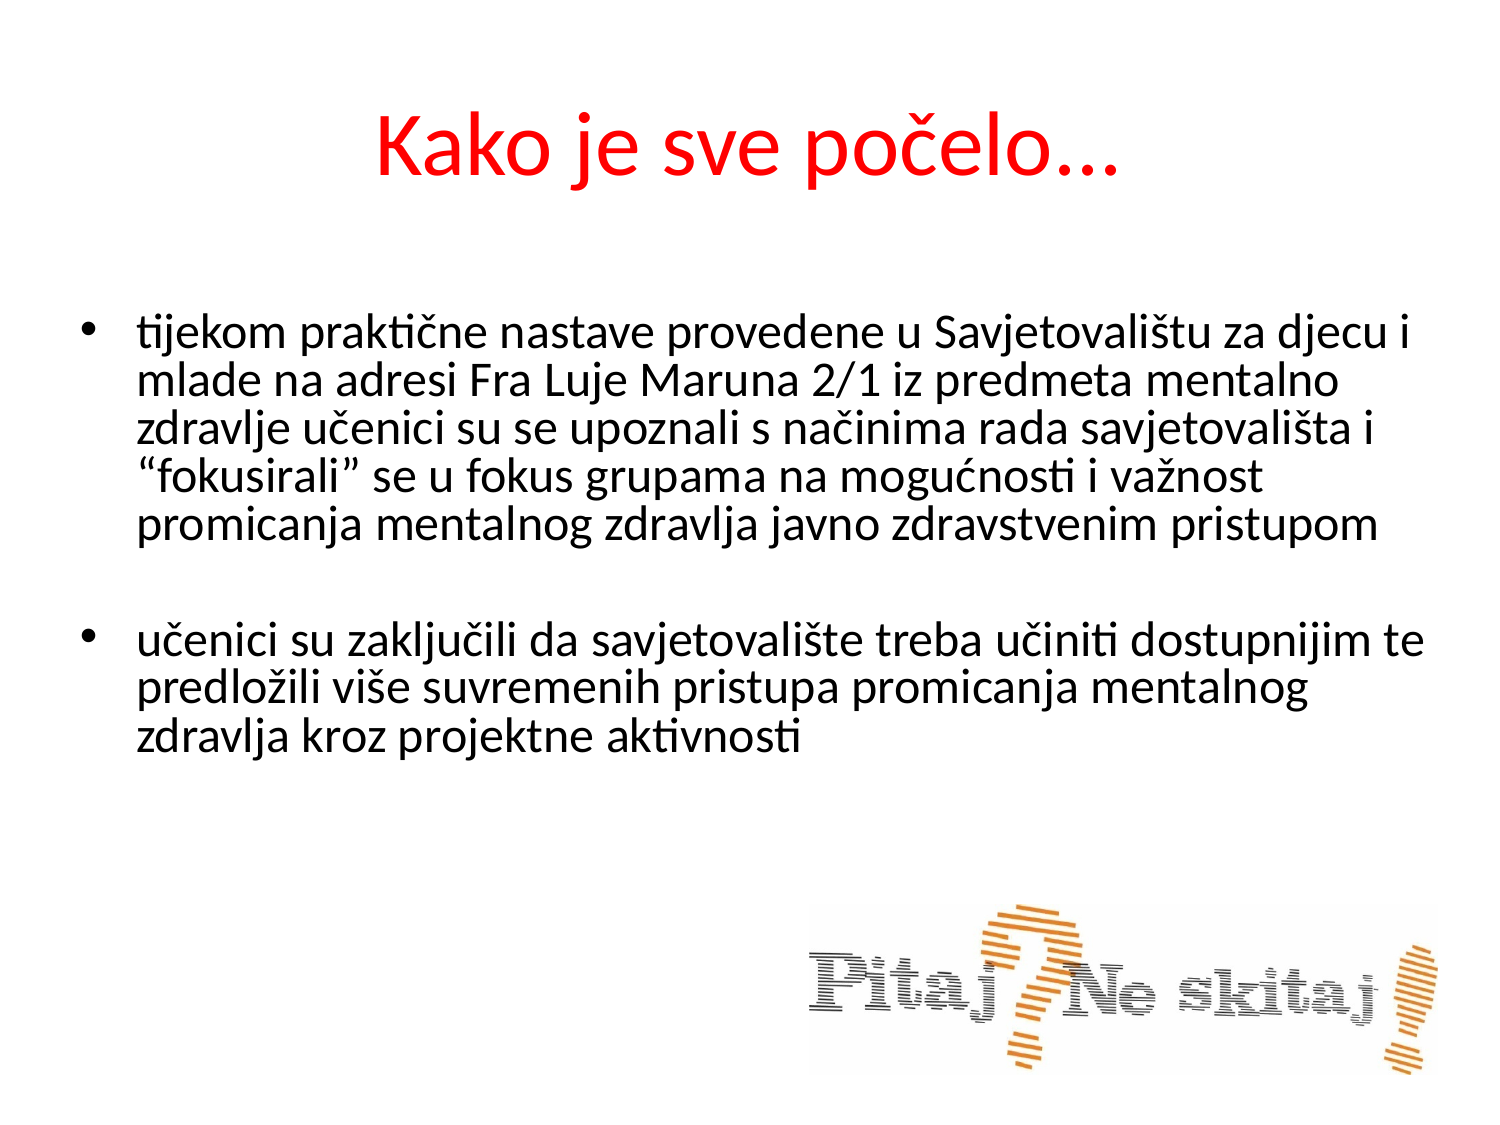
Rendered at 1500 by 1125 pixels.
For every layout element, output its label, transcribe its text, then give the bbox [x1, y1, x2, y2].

list tijekom praktične nastave provedene u Savjetovalištu za djecu i mlade na adresi Fra Luje Maruna 2/1 iz predmeta mentalno zdravlje učenici su se upoznali s načinima rada savjetovališta i “fokusirali” se u fokus grupama na mogućnosti i važnost promicanja mentalnog zdravlja javno zdravstvenim pristupom učenici su zaključili da savjetovalište treba učiniti dostupnijim te predložili više suvremenih pristupa promicanja mentalnog zdravlja kroz projektne aktivnosti [64, 302, 1448, 1071]
picture [808, 904, 1438, 1075]
title Kako je sve počelo... [74, 44, 1426, 233]
